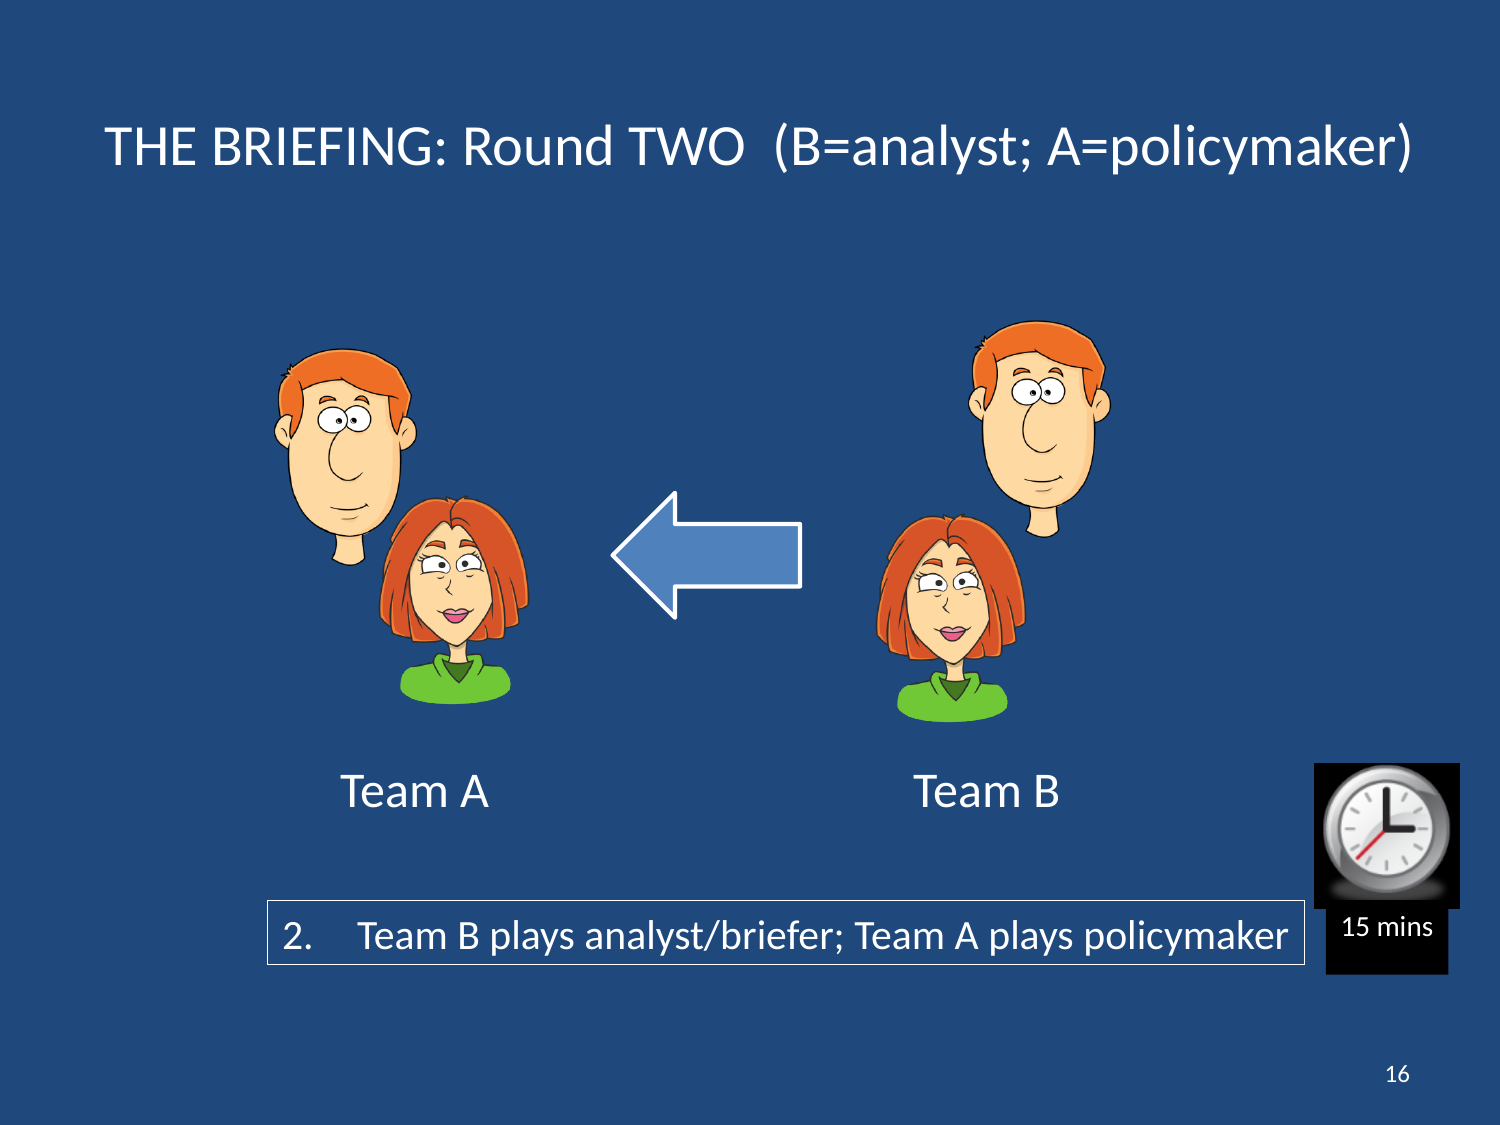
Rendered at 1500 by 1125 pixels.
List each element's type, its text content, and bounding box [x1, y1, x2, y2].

text_box THE BRIEFING: Round TWO (B=analyst; A=policymaker) [16, 99, 1500, 268]
picture [821, 305, 1161, 743]
text_box Team B [898, 750, 1076, 826]
slide_number 16 [1074, 1042, 1425, 1103]
text_box 15 mins [1325, 916, 1449, 975]
text_box Team B plays analyst/briefer; Team A plays policymaker [267, 900, 1305, 965]
text_box Team A [325, 750, 505, 826]
text_box [610, 490, 803, 620]
picture [216, 333, 576, 726]
picture [1314, 762, 1461, 909]
